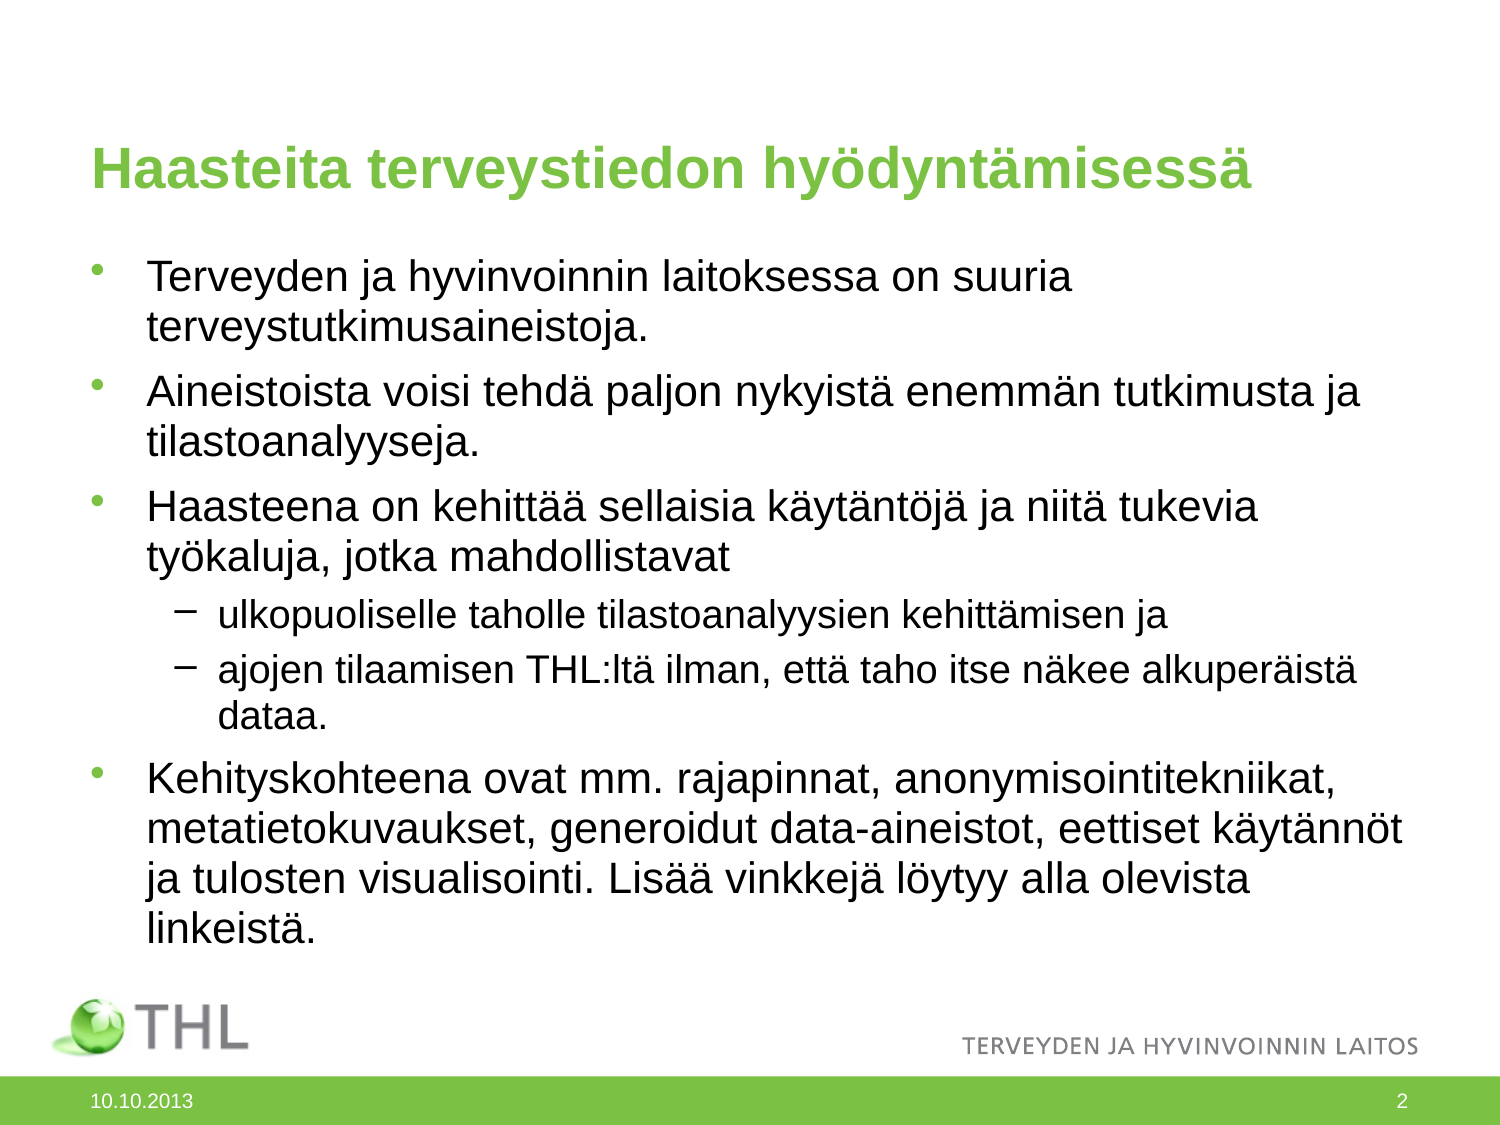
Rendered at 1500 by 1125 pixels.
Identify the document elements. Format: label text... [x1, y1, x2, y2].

title Haasteita terveystiedon hyödyntämisessä [76, 42, 1424, 208]
slide_number 2 [1245, 1082, 1424, 1118]
picture [24, 983, 275, 1067]
list Terveyden ja hyvinvoinnin laitoksessa on suuria terveystutkimusaineistoja. Aineistoista voisi tehdä paljon nykyistä enemmän tutkimusta ja tilastoanalyyseja. Haasteena on kehittää sellaisia käytäntöjä ja niitä tukevia työkaluja, jotka mahdollistavat ulkopuoliselle taholle tilastoanalyysien kehittämisen ja ajojen tilaamisen THL:ltä ilman, että taho itse näkee alkuperäistä dataa. Kehityskohteena ovat mm. rajapinnat, anonymisointitekniikat, metatietokuvaukset, generoidut data-aineistot, eettiset käytännöt ja tulosten visualisointi. Lisää vinkkejä löytyy alla olevista linkeistä. [75, 243, 1424, 965]
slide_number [74, 1082, 255, 1118]
